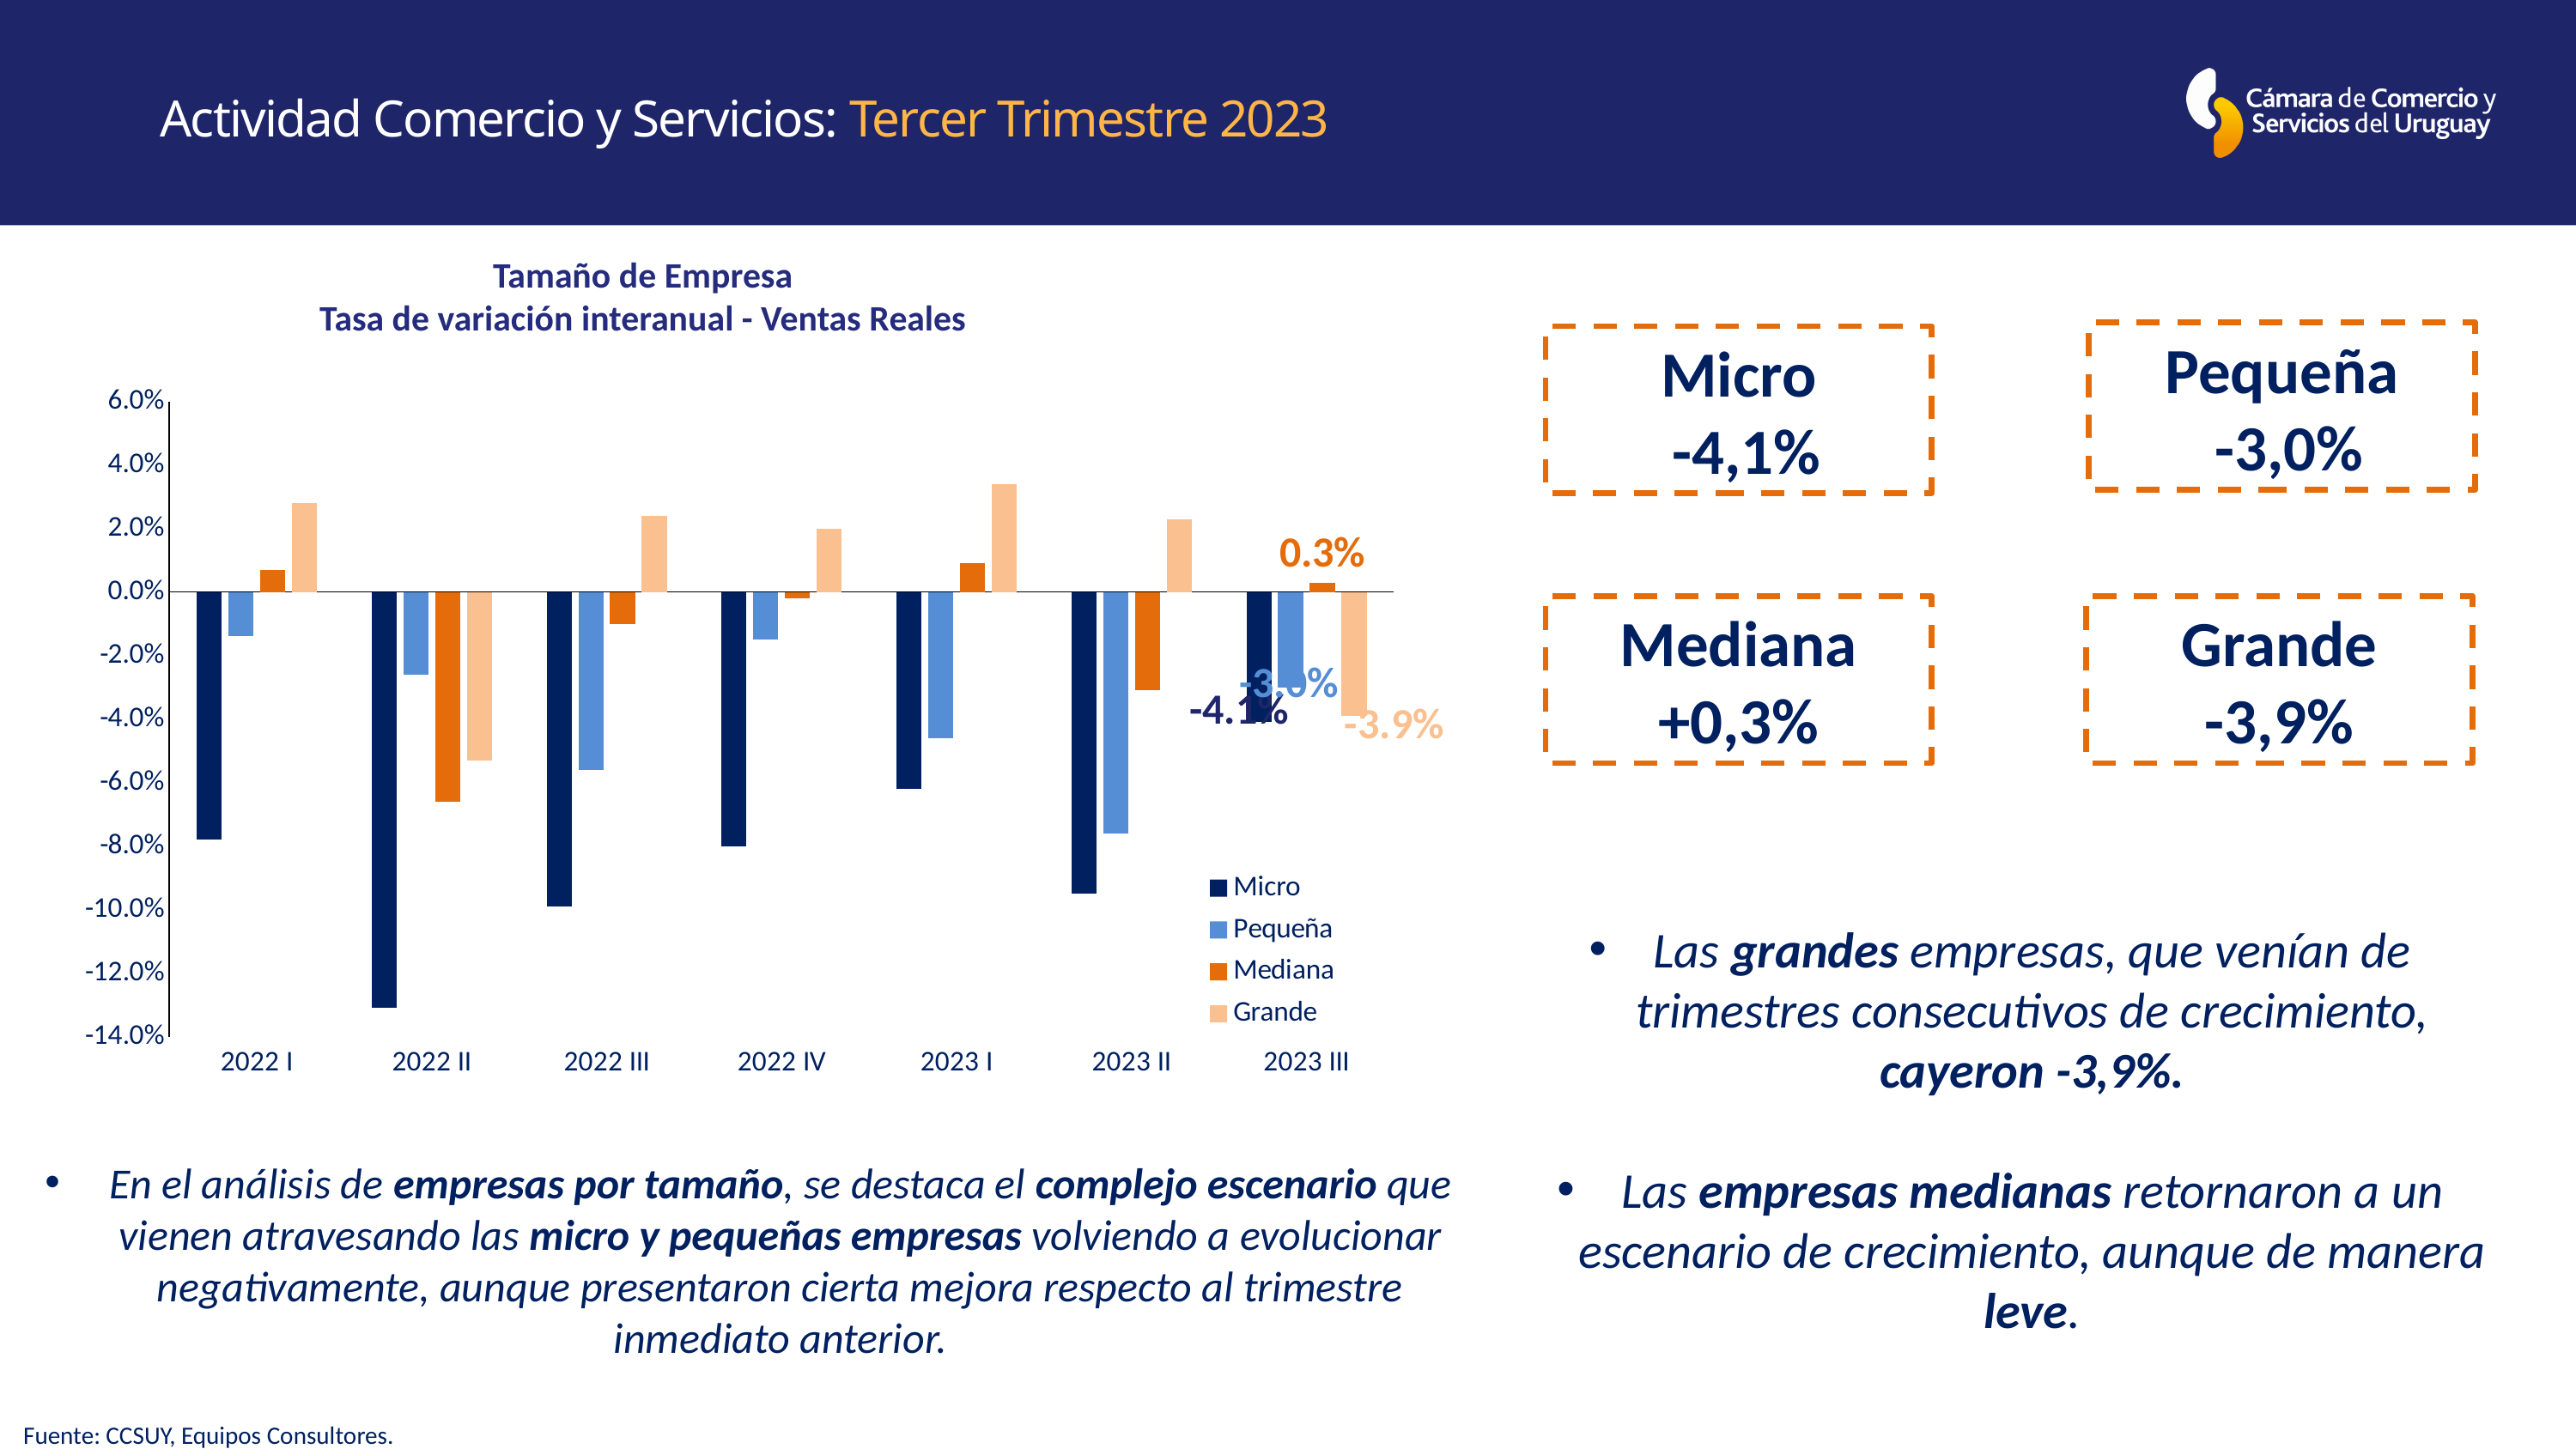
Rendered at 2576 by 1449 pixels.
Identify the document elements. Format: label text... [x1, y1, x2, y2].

text_box Las grandes empresas, que venían de trimestres consecutivos de crecimiento, cayeron -3,9%. Las empresas medianas retornaron a un escenario de crecimiento, aunque de manera leve. [1494, 912, 2506, 1345]
text_box Grande -3,9% [2086, 596, 2473, 763]
text_box En el análisis de empresas por tamaño, se destaca el complejo escenario que vienen atravesando las micro y pequeñas empresas volviendo a evolucionar negativamente, aunque presentaron cierta mejora respecto al trimestre inmediato anterior. [2, 1149, 1495, 1368]
text_box [0, 0, 2576, 226]
picture [2186, 67, 2497, 158]
text_box Mediana +0,3% [1545, 596, 1932, 763]
text_box Fuente: CCSUY, Equipos Consultores. [23, 1383, 816, 1449]
text_box Pequeña -3,0% [2088, 322, 2476, 490]
text_box Micro -4,1% [1545, 325, 1932, 494]
chart [41, 366, 1461, 1093]
text_box Tamaño de Empresa Tasa de variación interanual - Ventas Reales [160, 246, 1127, 345]
text_box Actividad Comercio y Servicios: Tercer Trimestre 2023 [160, 82, 1676, 148]
